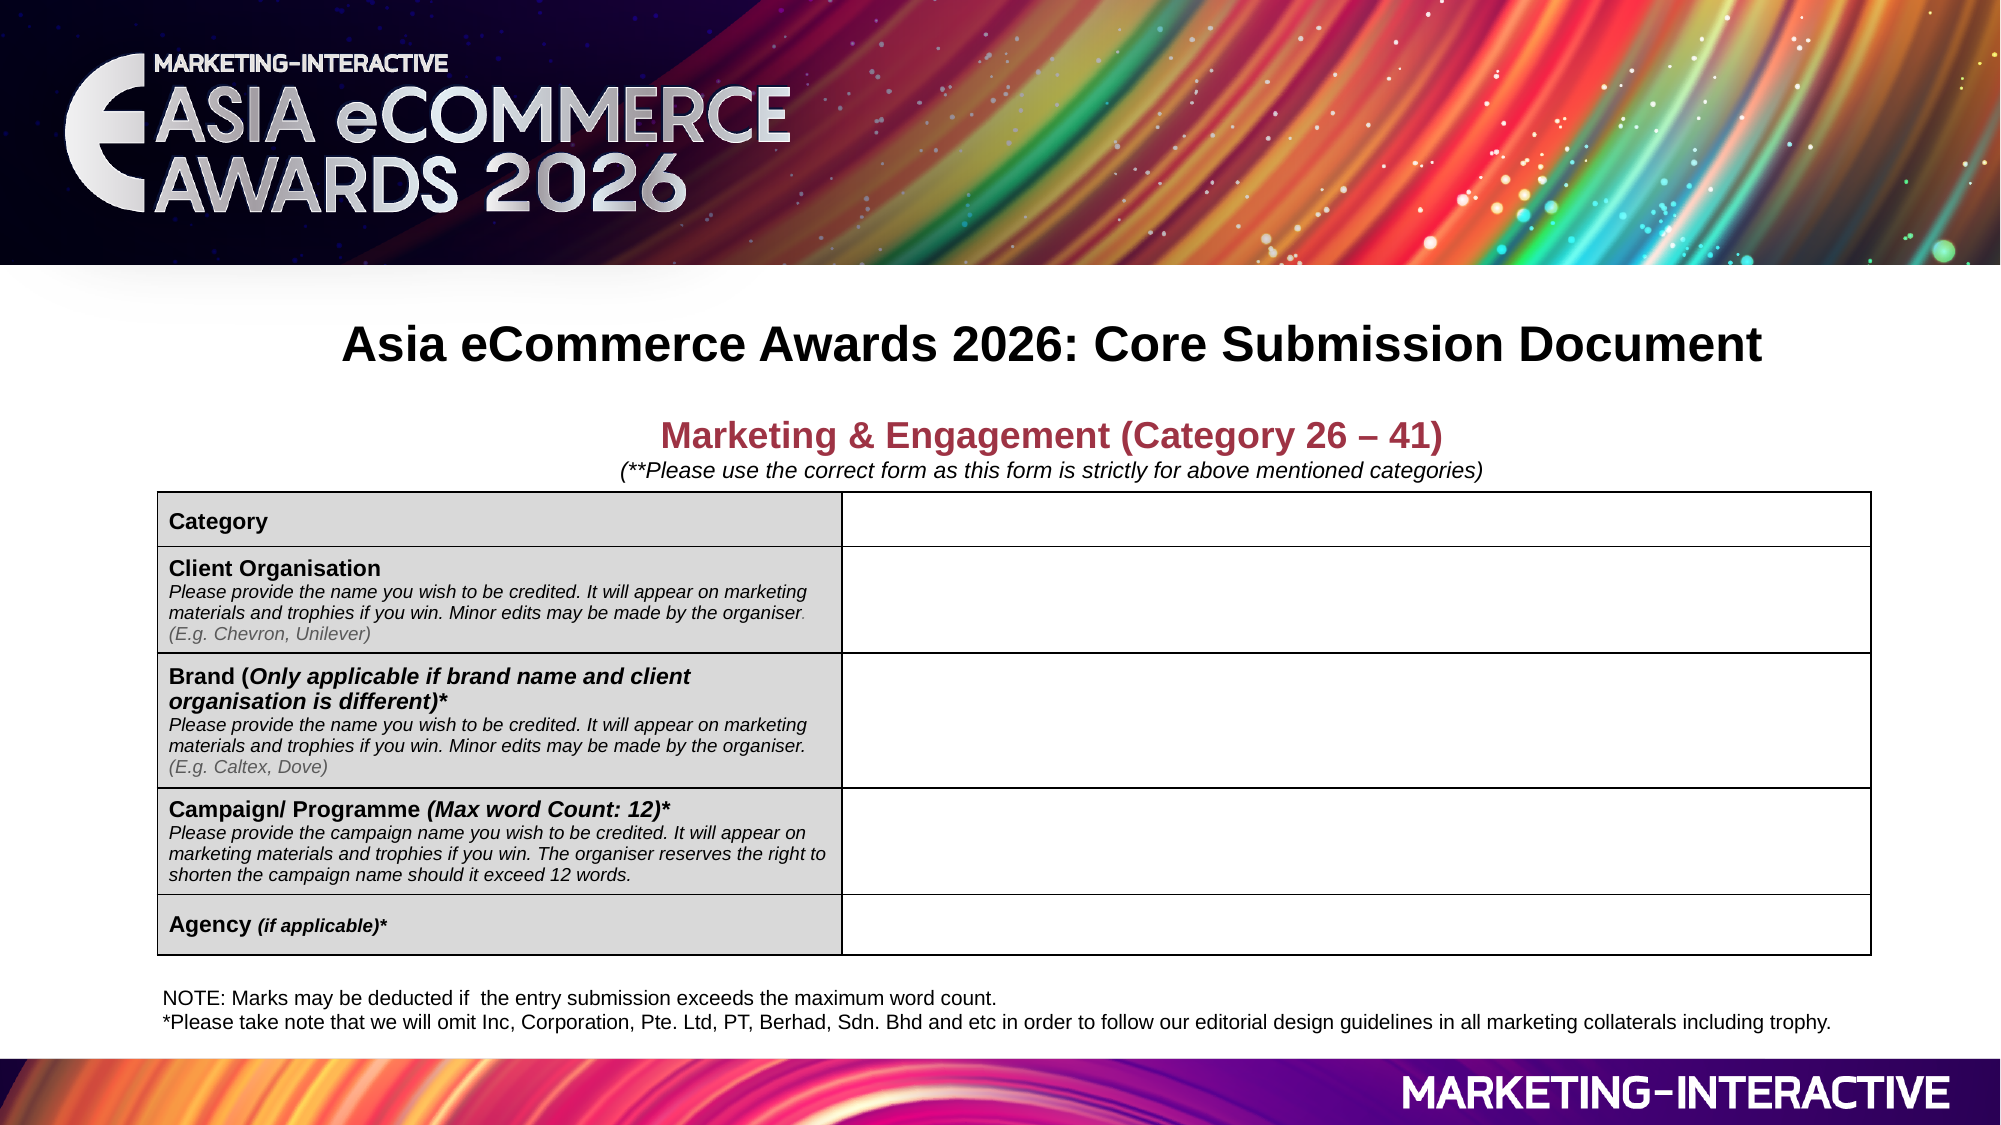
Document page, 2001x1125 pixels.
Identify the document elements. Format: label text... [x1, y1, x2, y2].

table_cell [843, 789, 1870, 894]
text_box Asia eCommerce Awards 2026: Core Submission Document Marketing & Engagement (Category 26 – 41) (**Please use the correct form as this form is strictly for above mentioned categories) [280, 303, 1825, 491]
table_cell [843, 547, 1870, 652]
table_cell Brand (Only applicable if brand name and client organisation is different)* Please provide the name you wish to be credited. It will appear on marketing materials and trophies if you win. Minor edits may be made by the organiser. (E.g. Caltex, Dove) [158, 654, 841, 787]
table_header Category [158, 493, 841, 546]
text_box NOTE: Marks may be deducted if the entry submission exceeds the maximum word count. *Please take note that we will omit Inc, Corporation, Pte. Ltd, PT, Berhad, Sdn. Bhd and etc in order to follow our editorial design guidelines in all marketing collaterals including trophy. [147, 976, 1882, 1042]
table_cell [843, 654, 1870, 787]
table_header [843, 493, 1870, 546]
table_cell Campaign/ Programme (Max word Count: 12)* Please provide the campaign name you wish to be credited. It will appear on marketing materials and trophies if you win. The organiser reserves the right to shorten the campaign name should it exceed 12 words. [158, 789, 841, 894]
table_cell [843, 895, 1870, 954]
table_cell Agency (if applicable)* [158, 895, 841, 954]
picture [0, 0, 2001, 1125]
table_cell Client Organisation Please provide the name you wish to be credited. It will appear on marketing materials and trophies if you win. Minor edits may be made by the organiser. (E.g. Chevron, Unilever) [158, 547, 841, 652]
